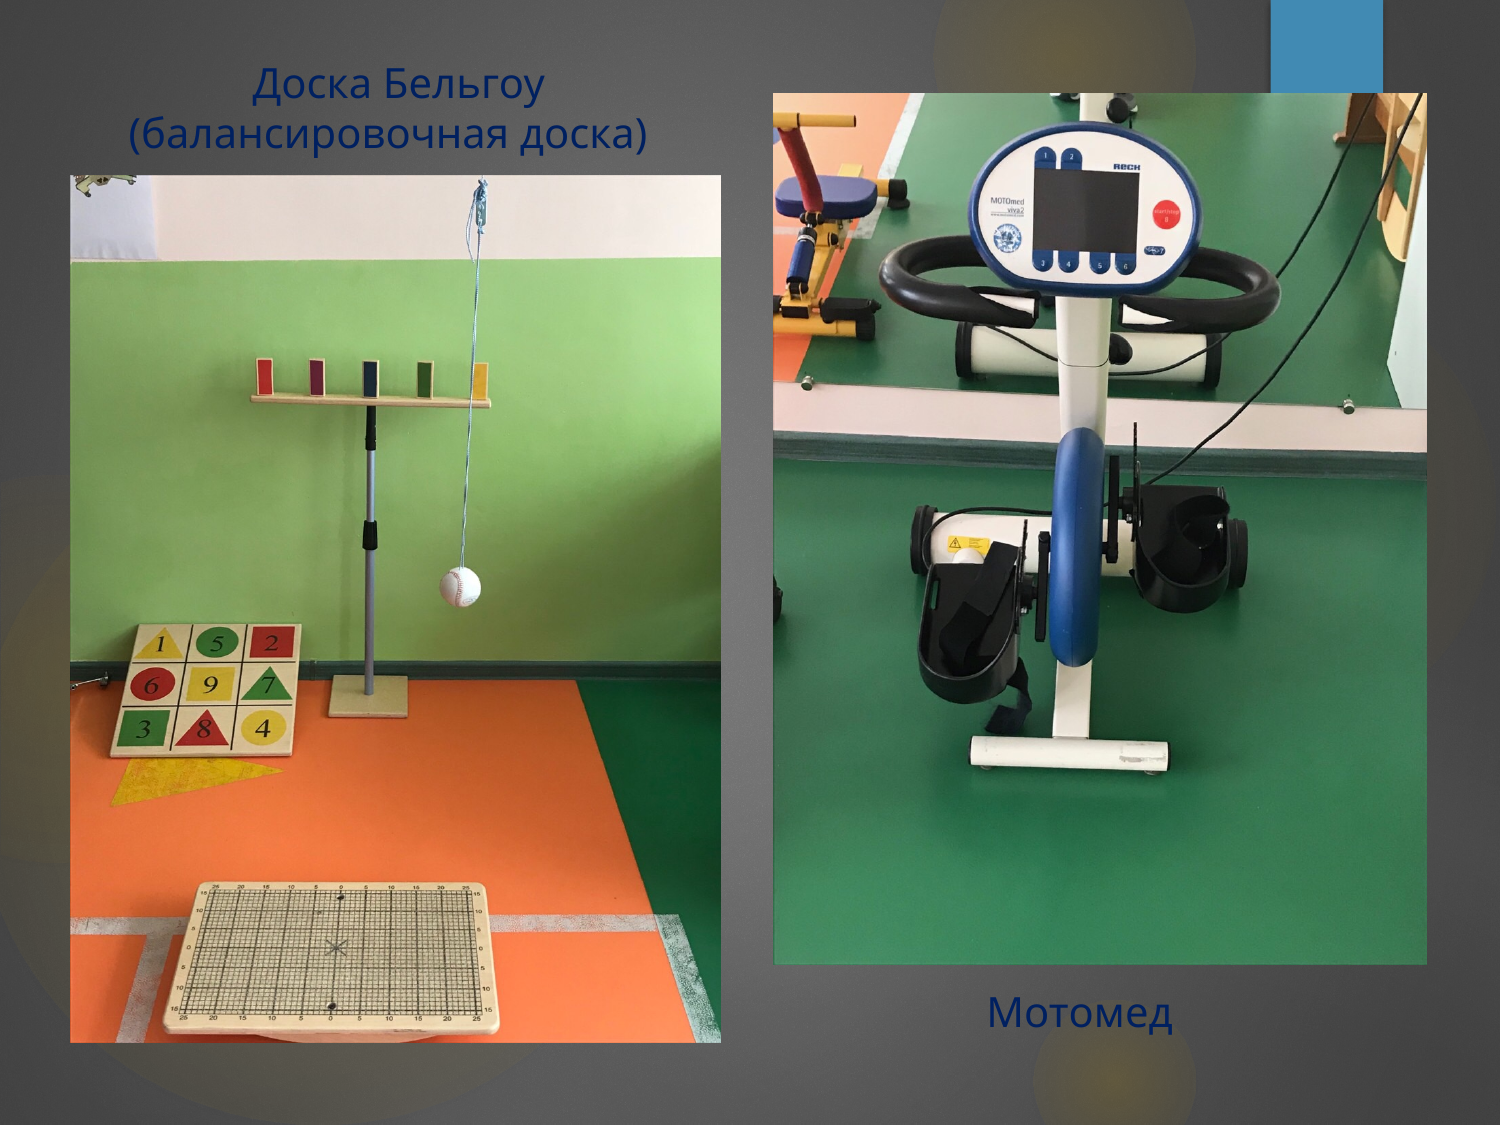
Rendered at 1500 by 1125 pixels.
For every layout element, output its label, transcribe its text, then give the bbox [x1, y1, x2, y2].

picture [773, 93, 1427, 966]
text_box Доска Бельгоу (балансировочная доска) [81, 58, 727, 164]
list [70, 175, 721, 1044]
text_box Мотомед [773, 973, 1418, 1043]
